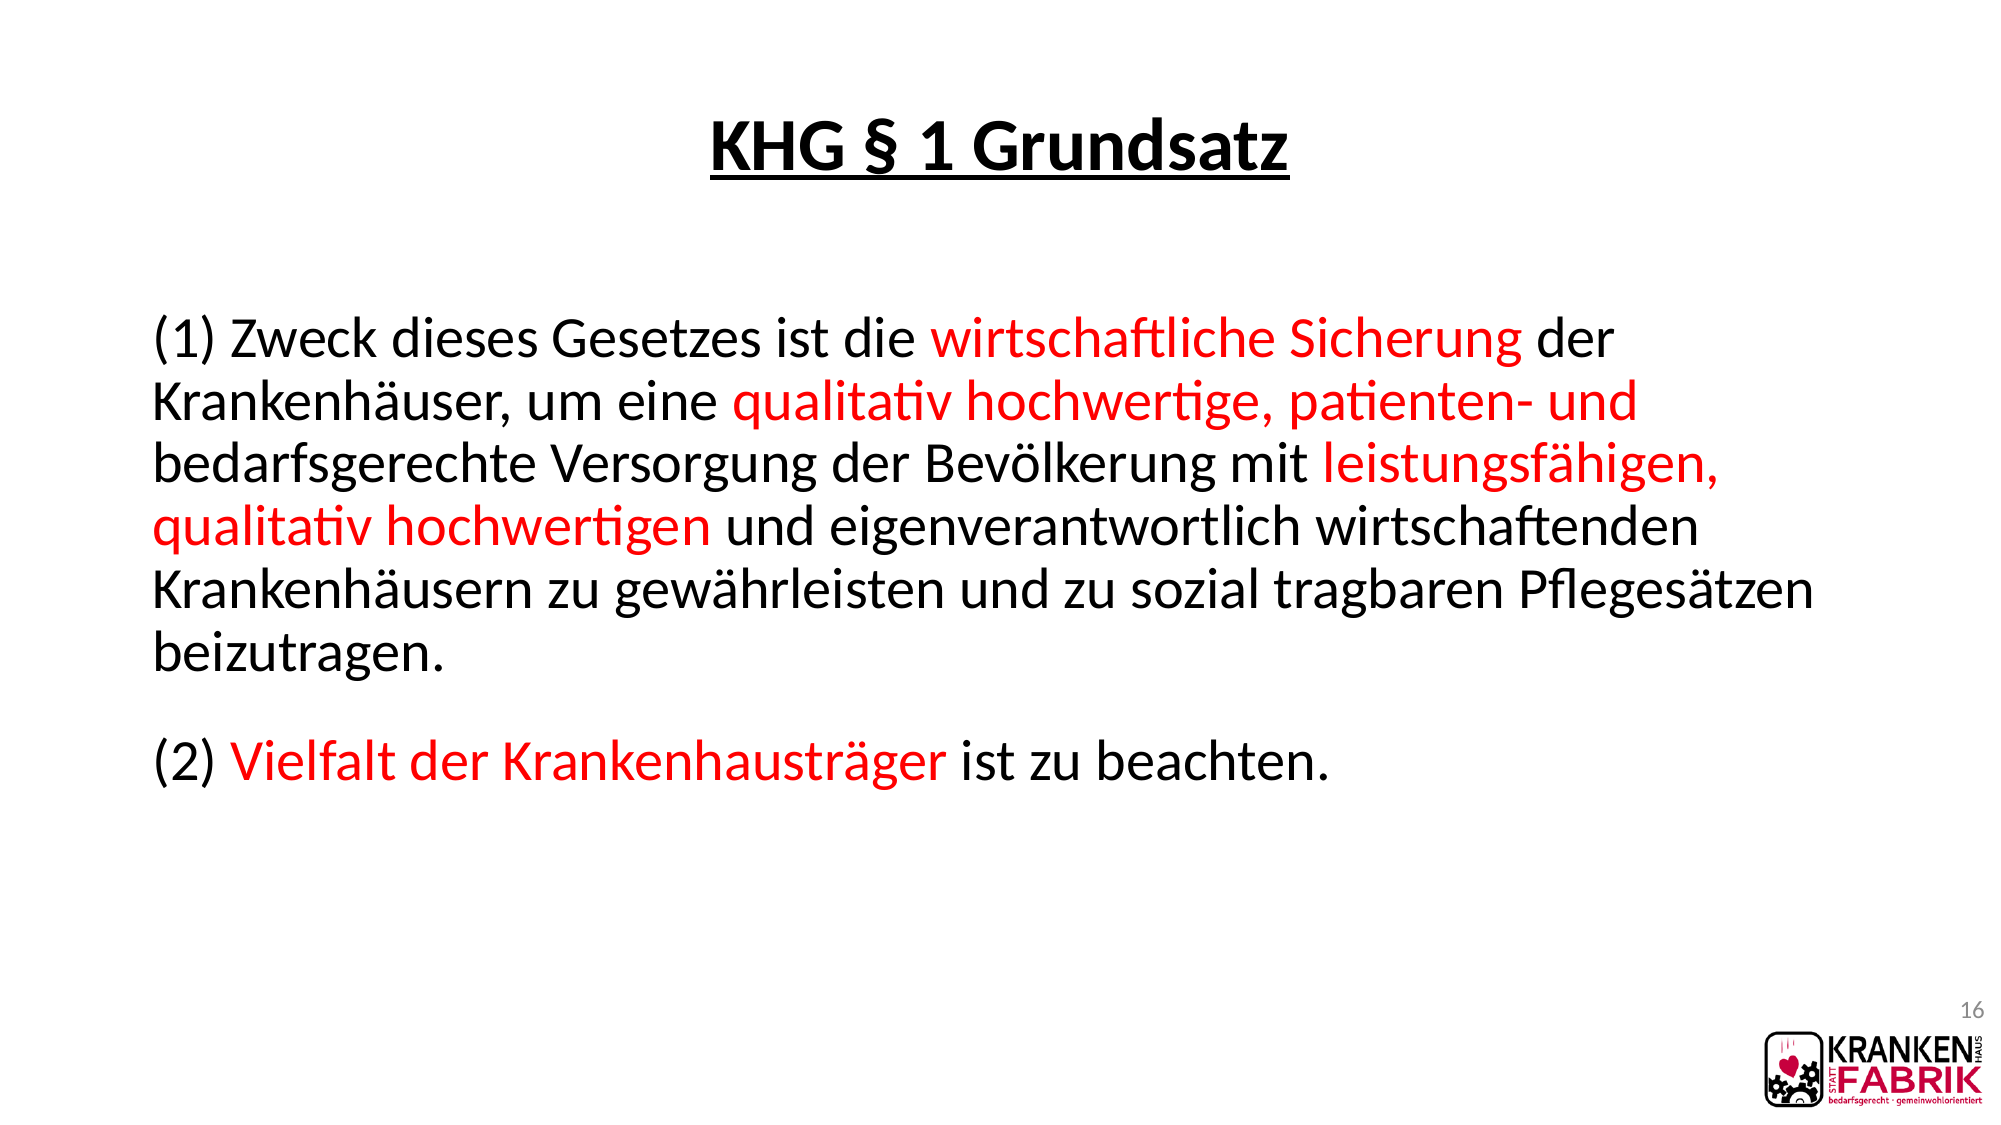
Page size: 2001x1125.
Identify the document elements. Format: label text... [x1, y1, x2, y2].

title KHG § 1 Grundsatz [137, 82, 1863, 299]
picture [1746, 1039, 2000, 1125]
list (1) Zweck dieses Gesetzes ist die wirtschaftliche Sicherung der Krankenhäuser, um eine qualitativ hochwertige, patienten- und bedarfsgerechte Versorgung der Bevölkerung mit leistungsfähigen, qualitativ hochwertigen und eigenverantwortlich wirtschaftenden Krankenhäusern zu gewährleisten und zu sozial tragbaren Pflegesätzen beizutragen. (2) Vielfalt der Krankenhausträger ist zu beachten. [137, 299, 1863, 1014]
slide_number 16 [1550, 979, 2000, 1039]
